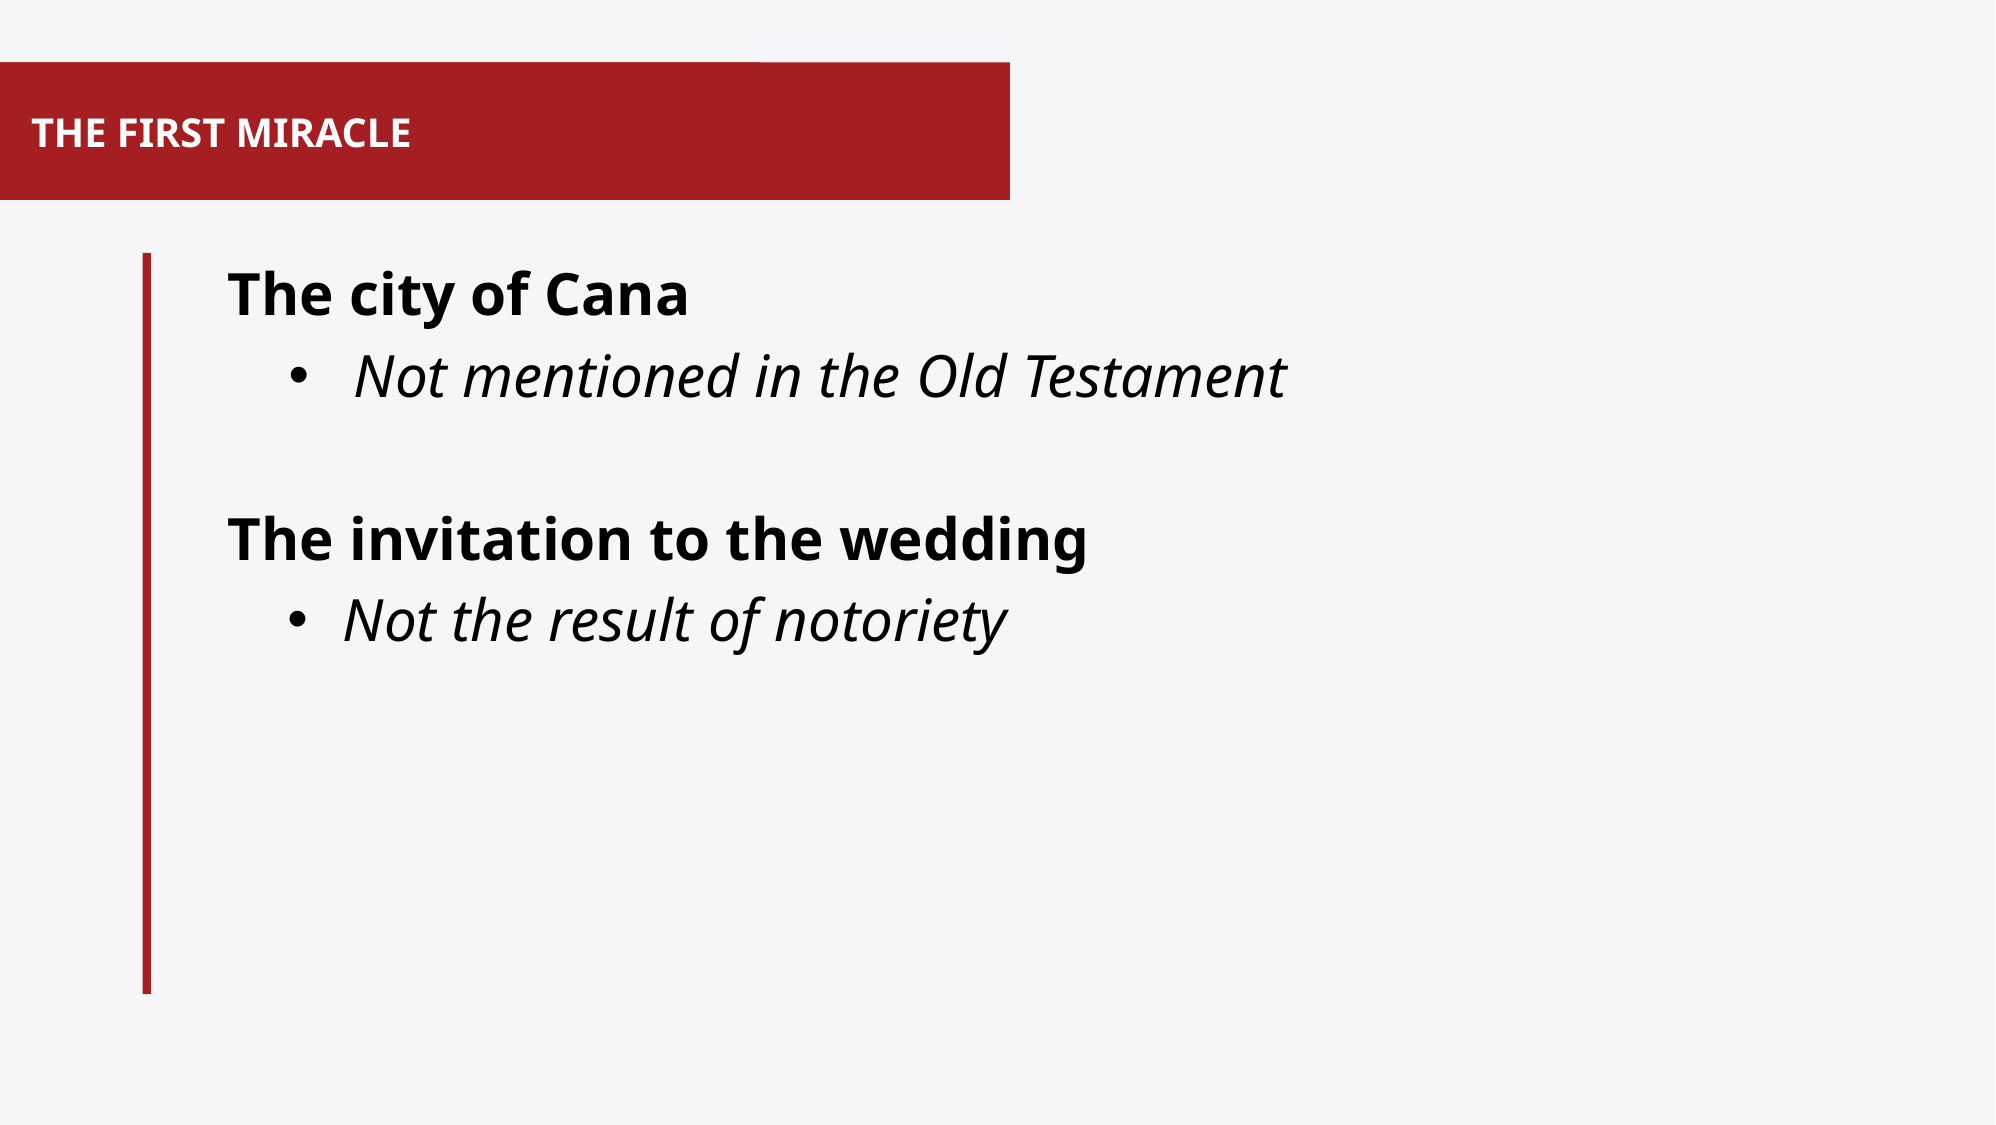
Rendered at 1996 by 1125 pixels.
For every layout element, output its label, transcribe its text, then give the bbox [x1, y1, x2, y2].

title THE FIRST MIRACLE [0, 62, 1010, 200]
subtitle The city of Cana Not mentioned in the Old Testament The invitation to the wedding Not the result of notoriety [197, 249, 1885, 1038]
